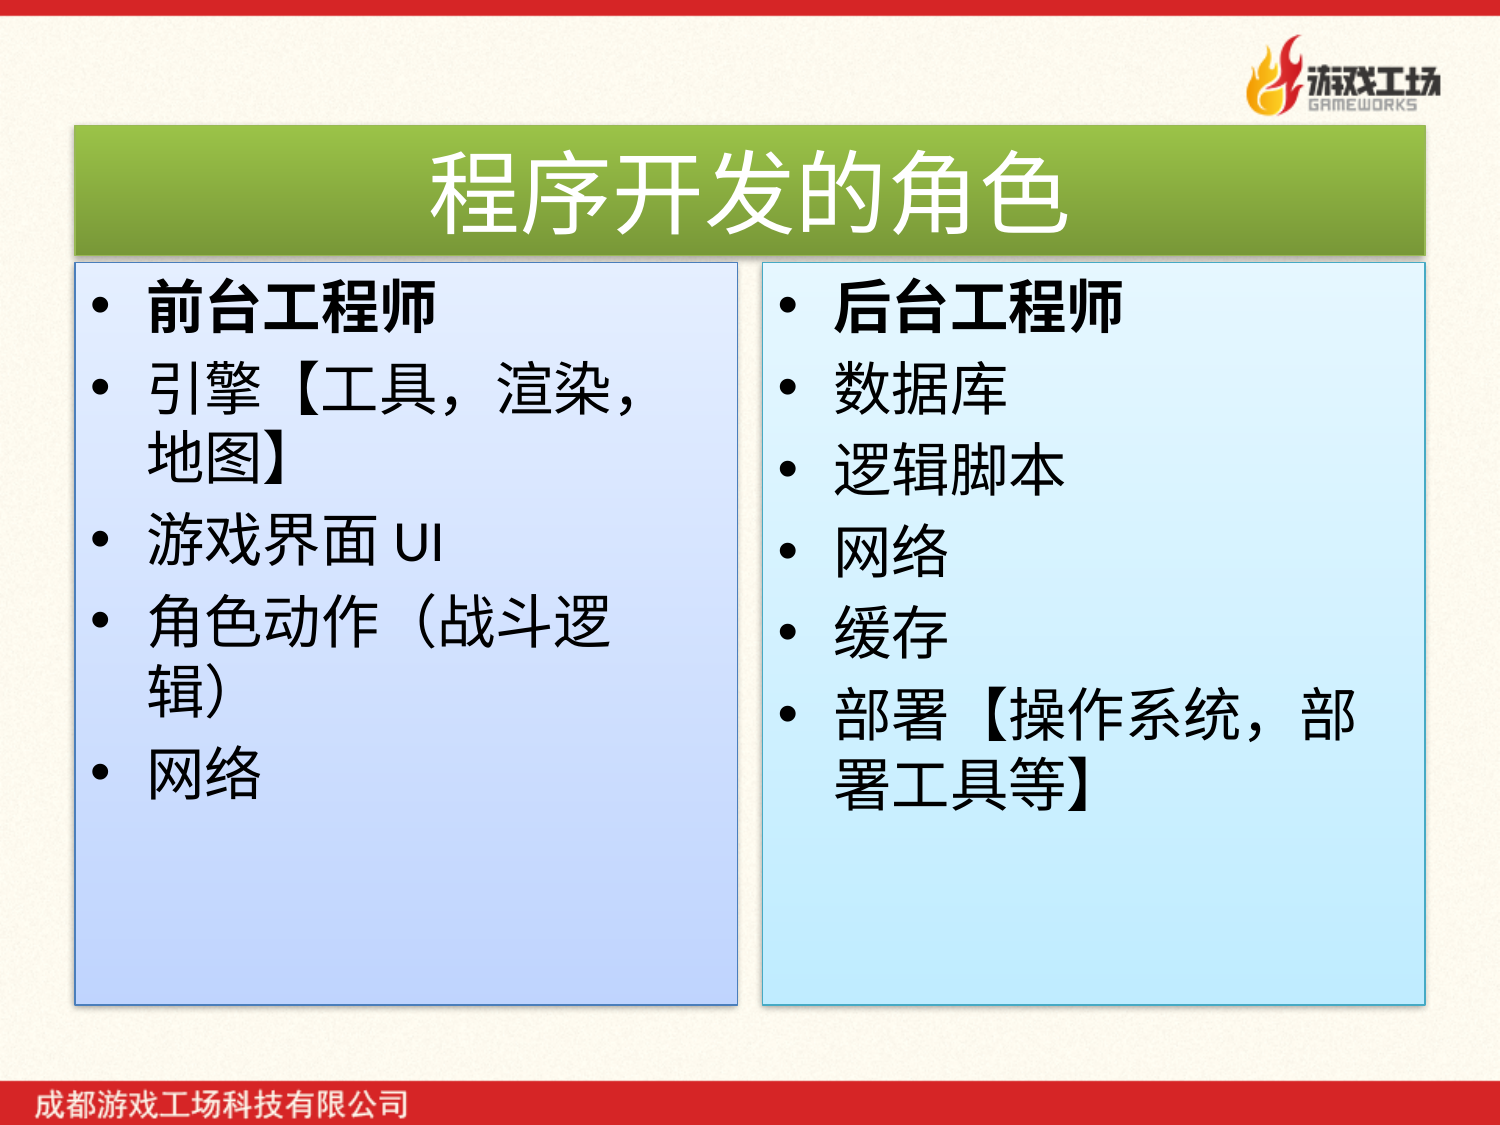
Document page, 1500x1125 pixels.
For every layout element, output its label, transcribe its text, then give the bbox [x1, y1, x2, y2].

title 程序开发的角色 [74, 125, 1426, 256]
list 前台工程师 引擎【工具，渲染，地图】 游戏界面UI 角色动作（战斗逻辑） 网络 [74, 262, 738, 1006]
picture [0, 0, 1500, 1125]
list 后台工程师 数据库 逻辑脚本 网络 缓存 部署【操作系统，部署工具等】 [762, 262, 1426, 1006]
slide_number 5 [1074, 1042, 1425, 1103]
